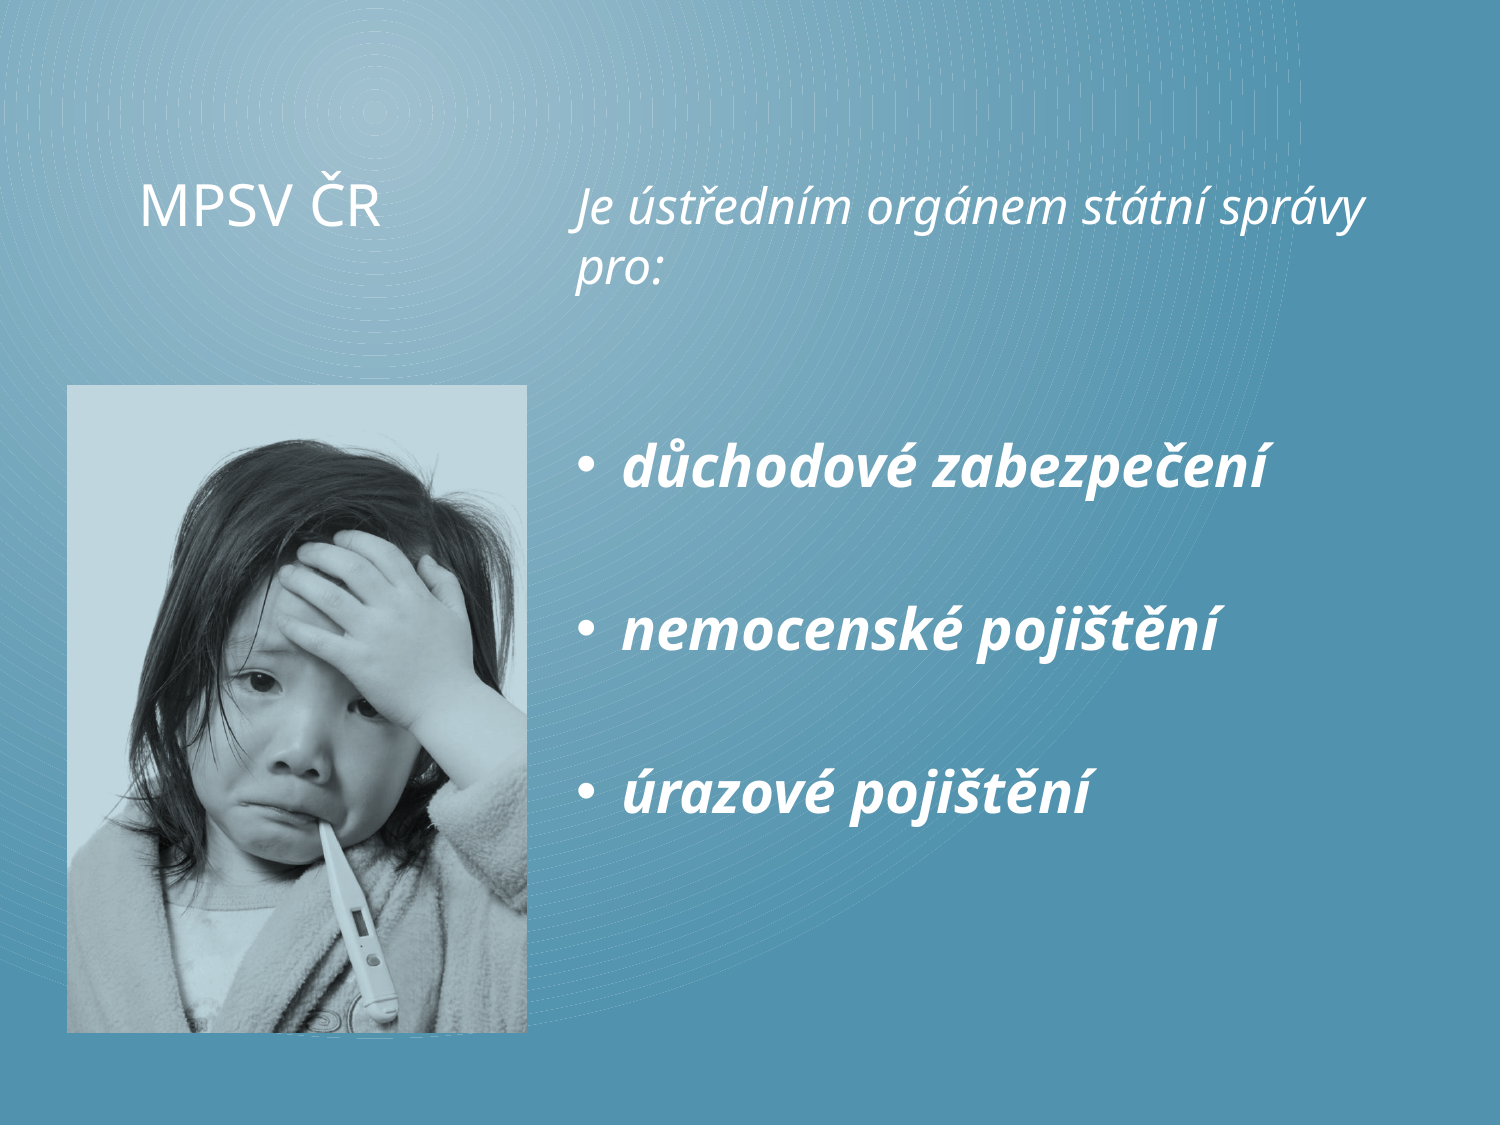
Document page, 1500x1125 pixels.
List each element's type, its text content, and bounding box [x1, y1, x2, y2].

list Je ústředním orgánem státní správy pro: důchodové zabezpečení nemocenské pojištění úrazové pojištění [561, 167, 1441, 1030]
title MPSV ČR [123, 160, 516, 327]
picture [67, 385, 527, 1034]
